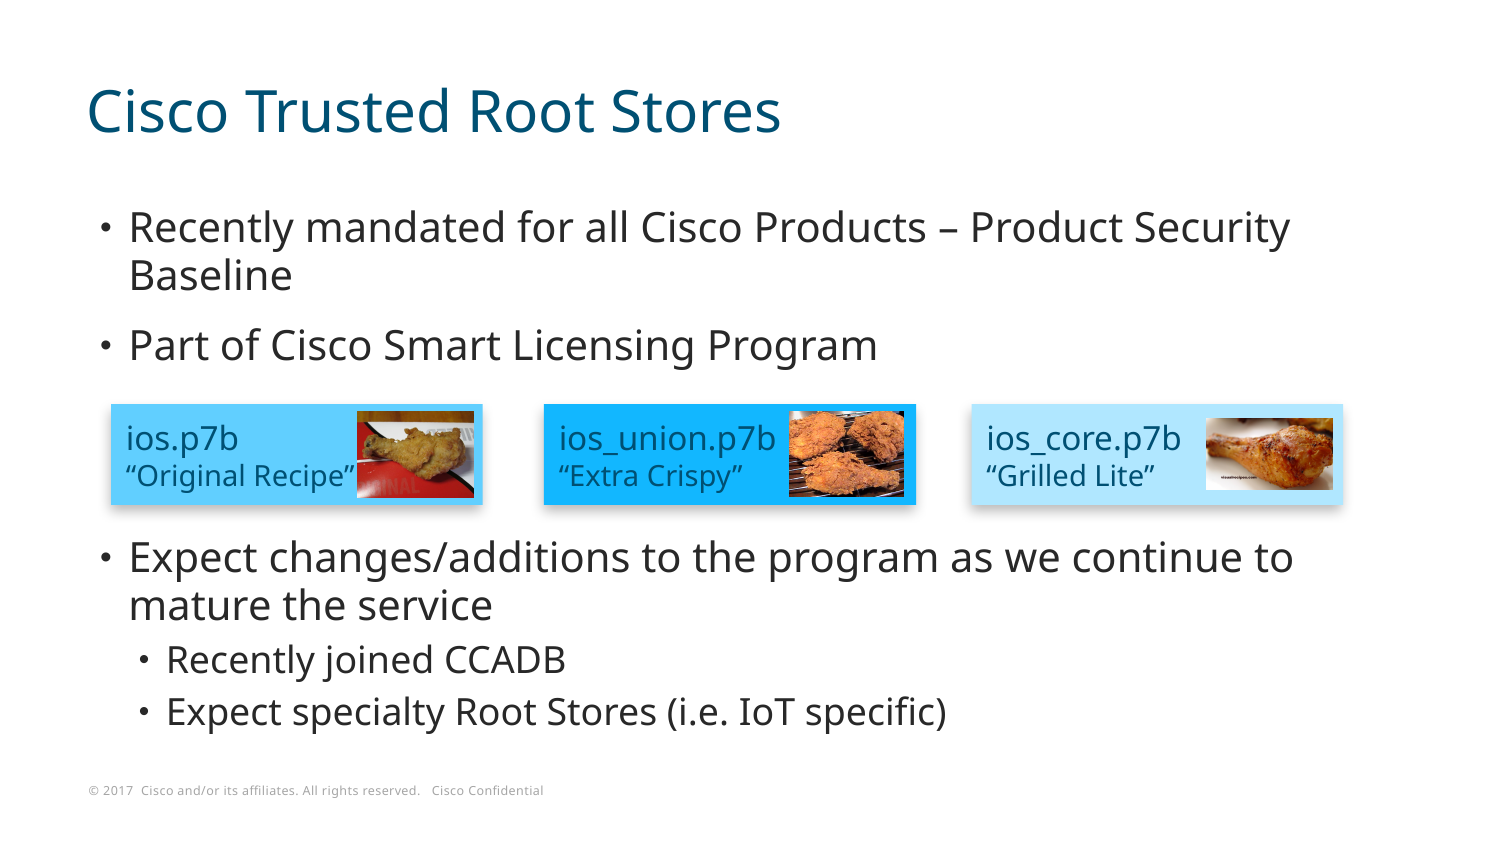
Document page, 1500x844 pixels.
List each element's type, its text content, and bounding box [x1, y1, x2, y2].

title Cisco Trusted Root Stores [71, 55, 1441, 176]
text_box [110, 403, 1344, 506]
list Recently mandated for all Cisco Products – Product Security Baseline Part of Cisco Smart Licensing Program Expect changes/additions to the program as we continue to mature the service Recently joined CCADB Expect specialty Root Stores (i.e. IoT specific) [75, 197, 1434, 754]
